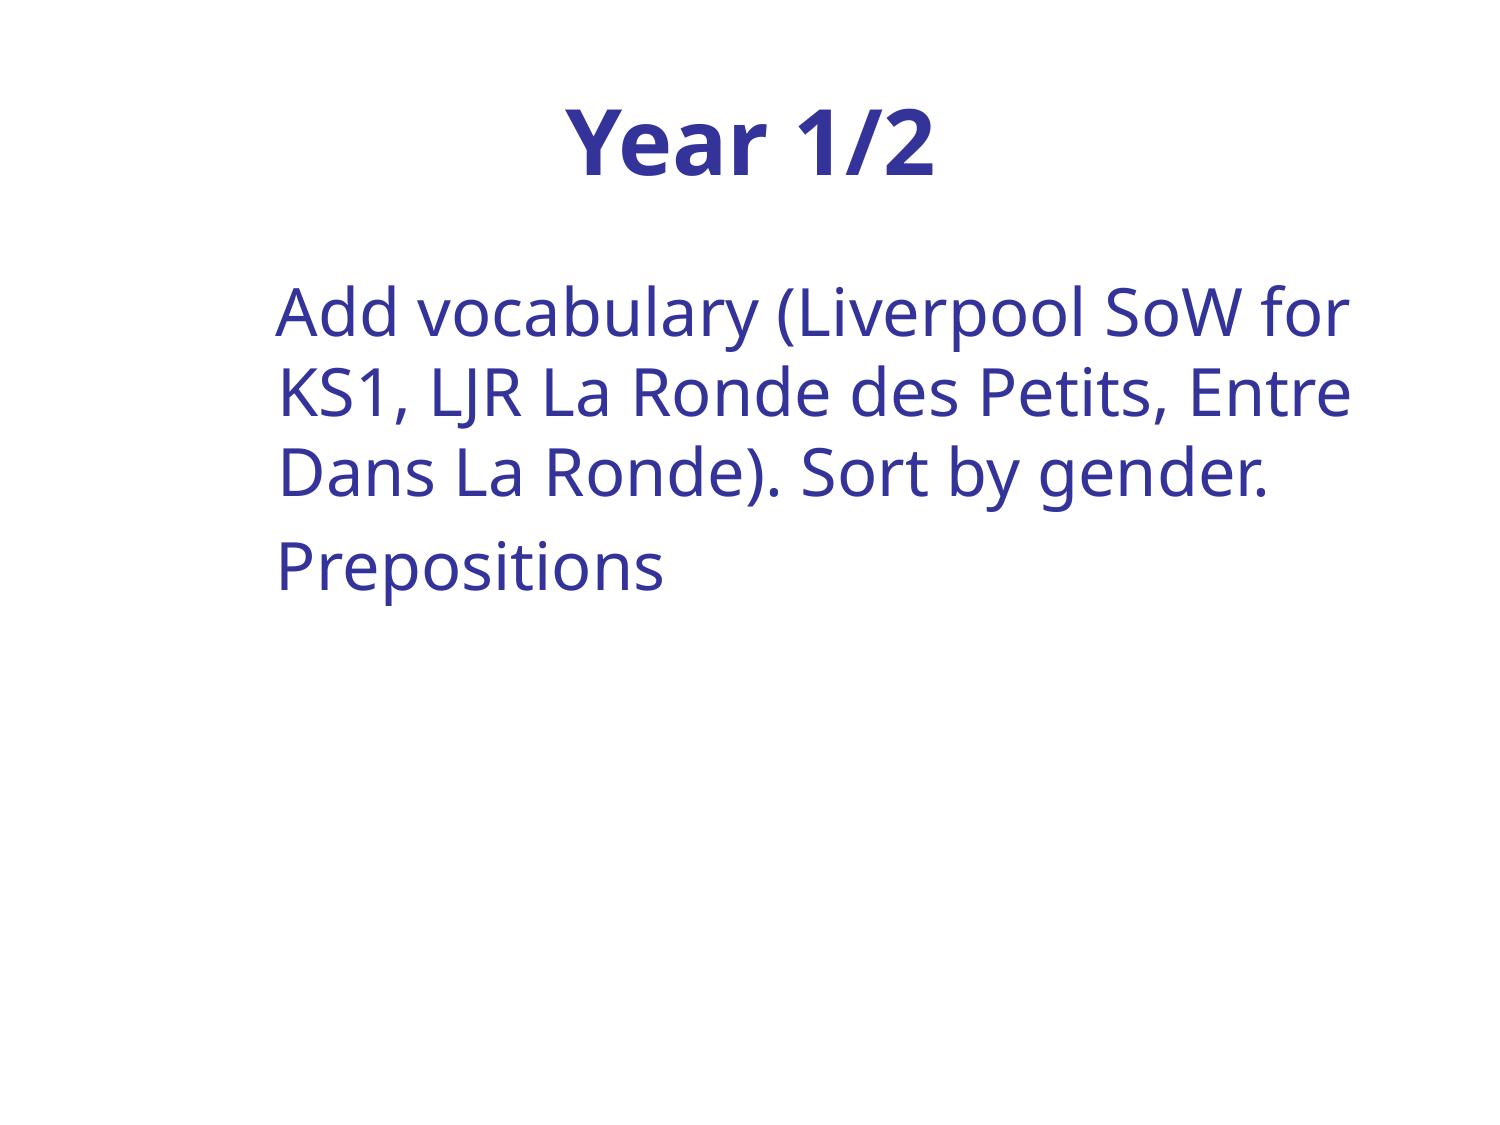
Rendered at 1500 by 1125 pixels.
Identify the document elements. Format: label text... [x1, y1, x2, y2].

title Year 1/2 [76, 44, 1426, 233]
list Add vocabulary (Liverpool SoW for KS1, LJR La Ronde des Petits, Entre Dans La Ronde). Sort by gender. Prepositions [74, 262, 1426, 1006]
